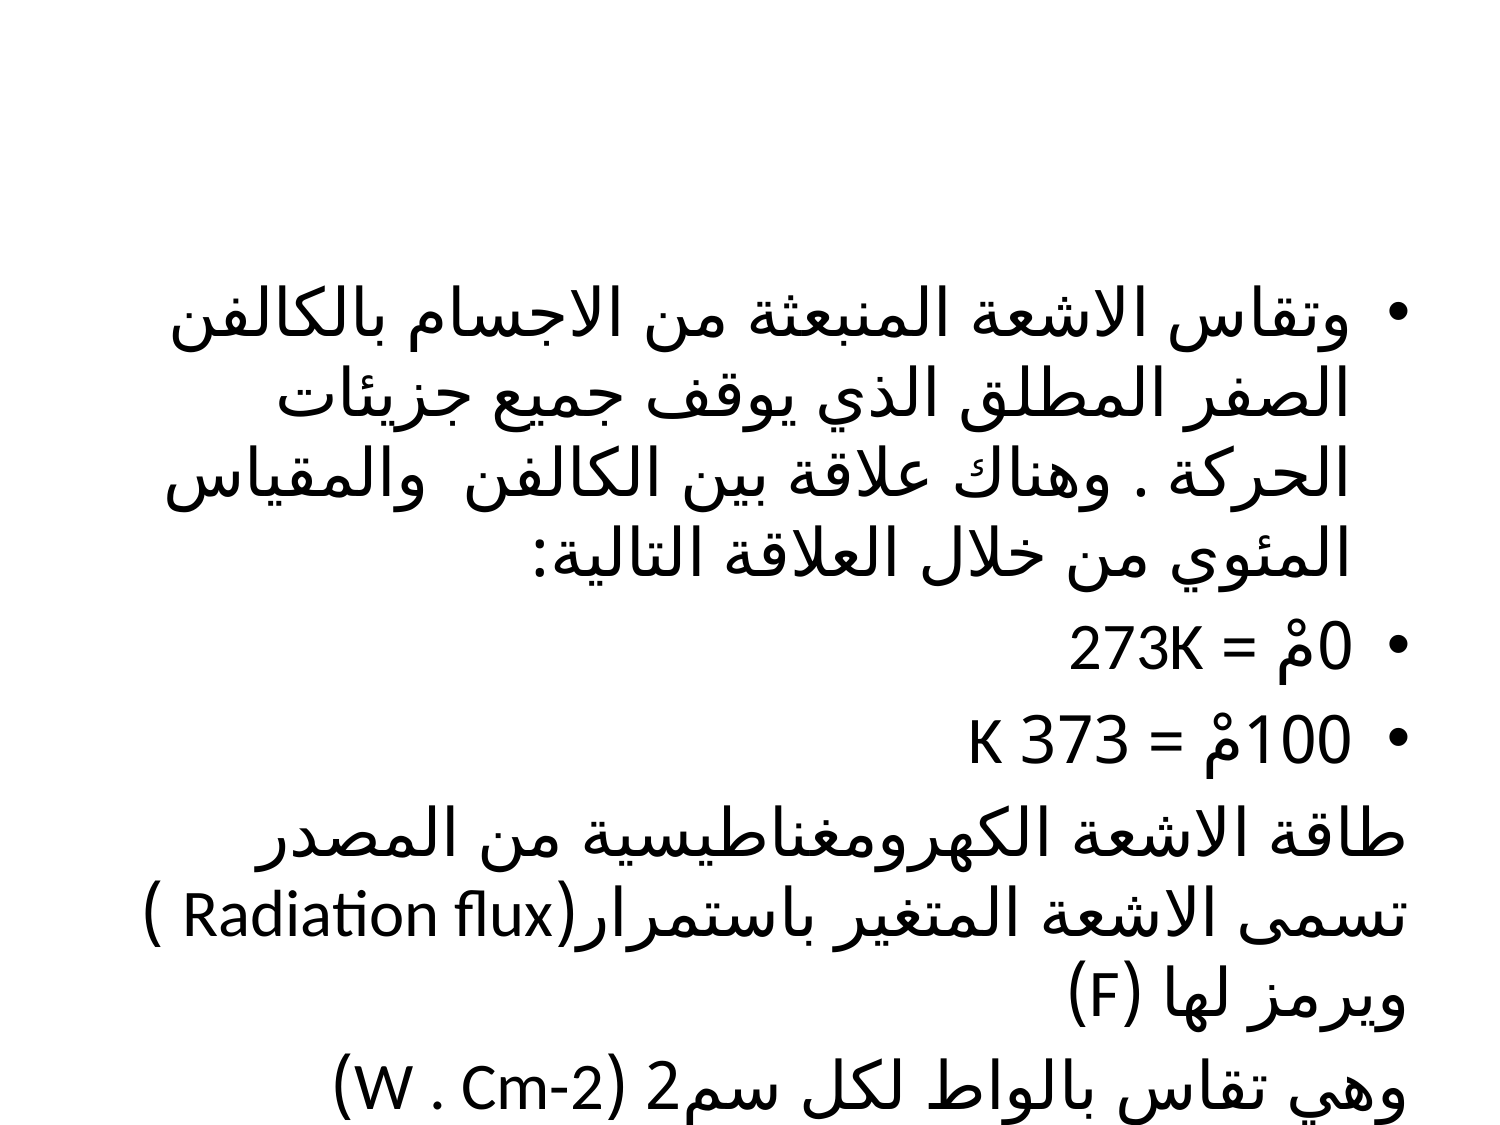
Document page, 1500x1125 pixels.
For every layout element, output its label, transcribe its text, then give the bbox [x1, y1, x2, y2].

list وتقاس الاشعة المنبعثة من الاجسام بالكالفن الصفر المطلق الذي يوقف جميع جزيئات الحركة . وهناك علاقة بين الكالفن والمقياس المئوي من خلال العلاقة التالية: 0مْ = 273K 100مْ = 373 K طاقة الاشعة الكهرومغناطيسية من المصدر تسمى الاشعة المتغير باستمرار(Radiation flux ) ويرمز لها (F) وهي تقاس بالواط لكل سم2 (W . Cm-2) [75, 262, 1425, 1005]
